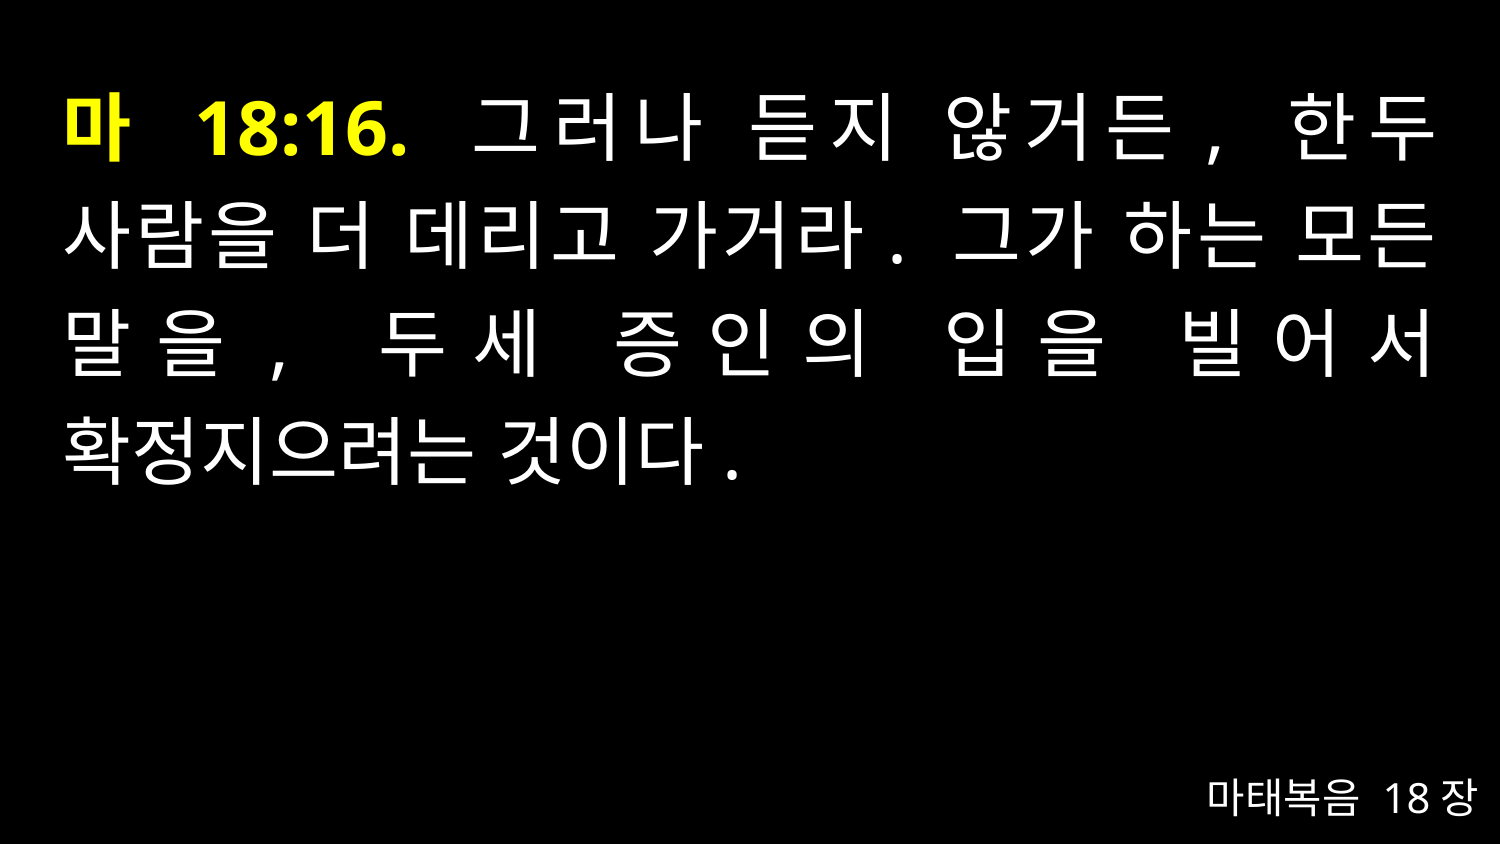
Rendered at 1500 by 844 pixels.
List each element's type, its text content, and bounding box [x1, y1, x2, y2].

subtitle 마태복음 18장 [916, 770, 1500, 844]
title 마 18:16. 그러나 듣지 않거든, 한두 사람을 더 데리고 가거라. 그가 하는 모든 말을, 두세 증인의 입을 빌어서 확정지으려는 것이다. [0, 0, 1500, 844]
